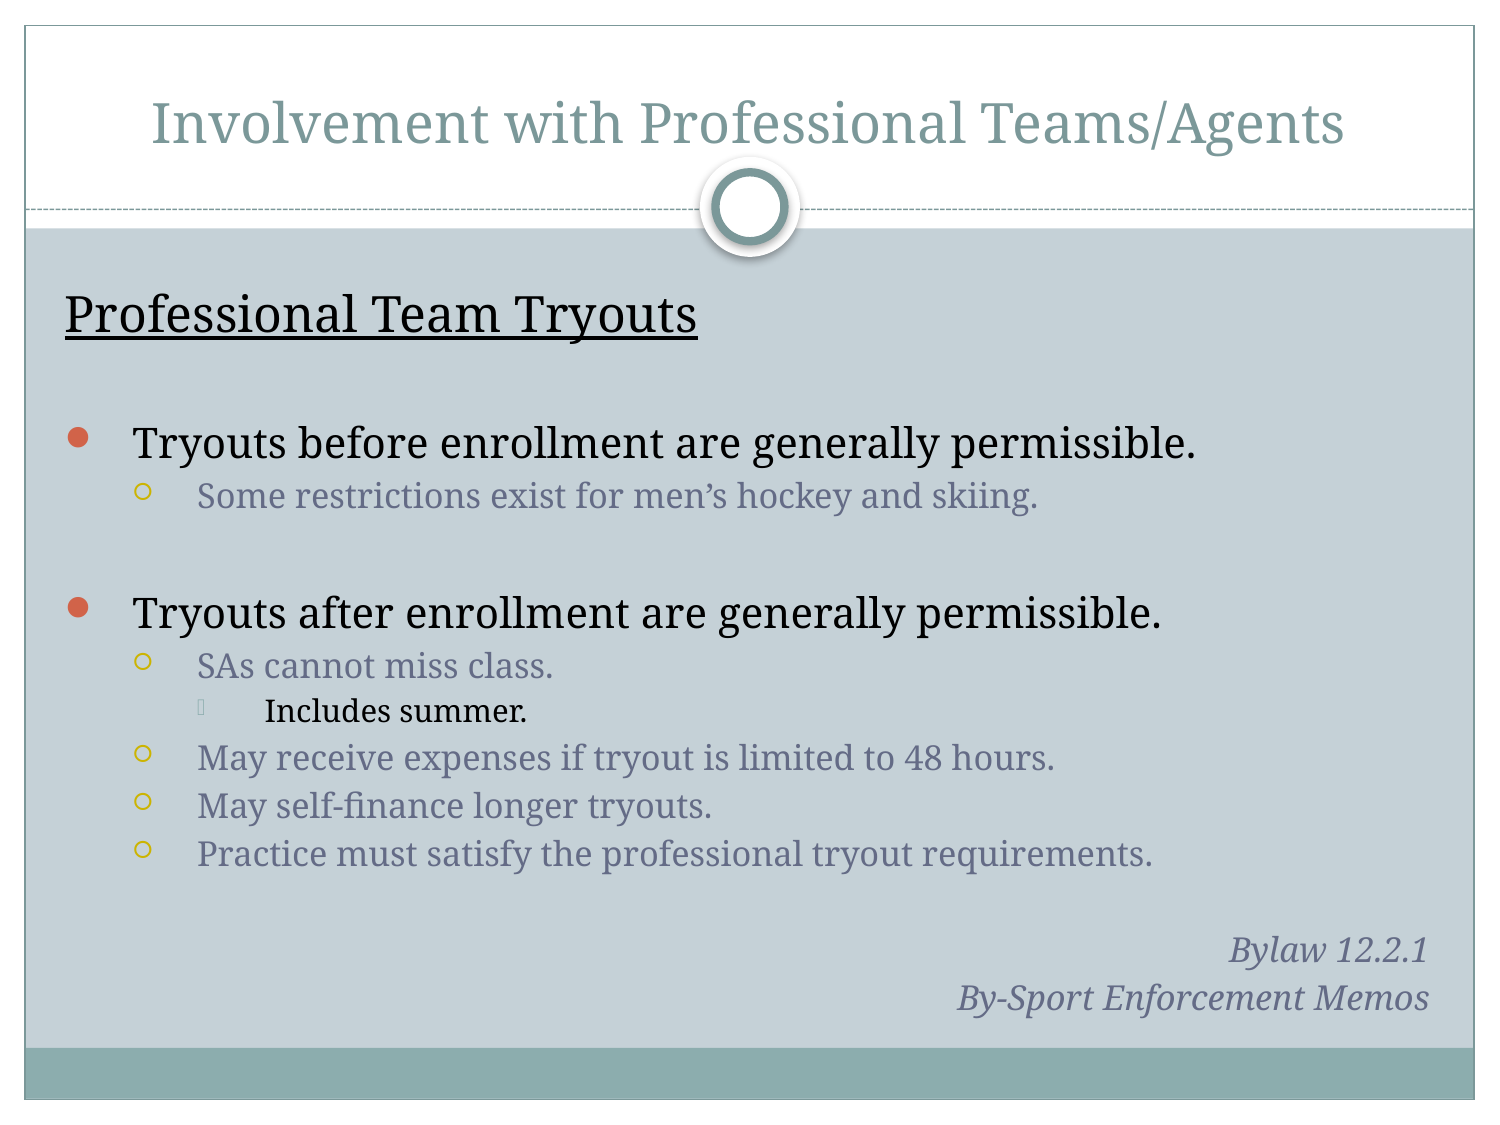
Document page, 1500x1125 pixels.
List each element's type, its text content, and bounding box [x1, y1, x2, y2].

title Involvement with Professional Teams/Agents [49, 37, 1450, 162]
list Professional Team Tryouts Tryouts before enrollment are generally permissible. Some restrictions exist for men’s hockey and skiing. Tryouts after enrollment are generally permissible. SAs cannot miss class. Includes summer. May receive expenses if tryout is limited to 48 hours. May self-finance longer tryouts. Practice must satisfy the professional tryout requirements. Bylaw 12.2.1 By-Sport Enforcement Memos [50, 275, 1445, 1025]
